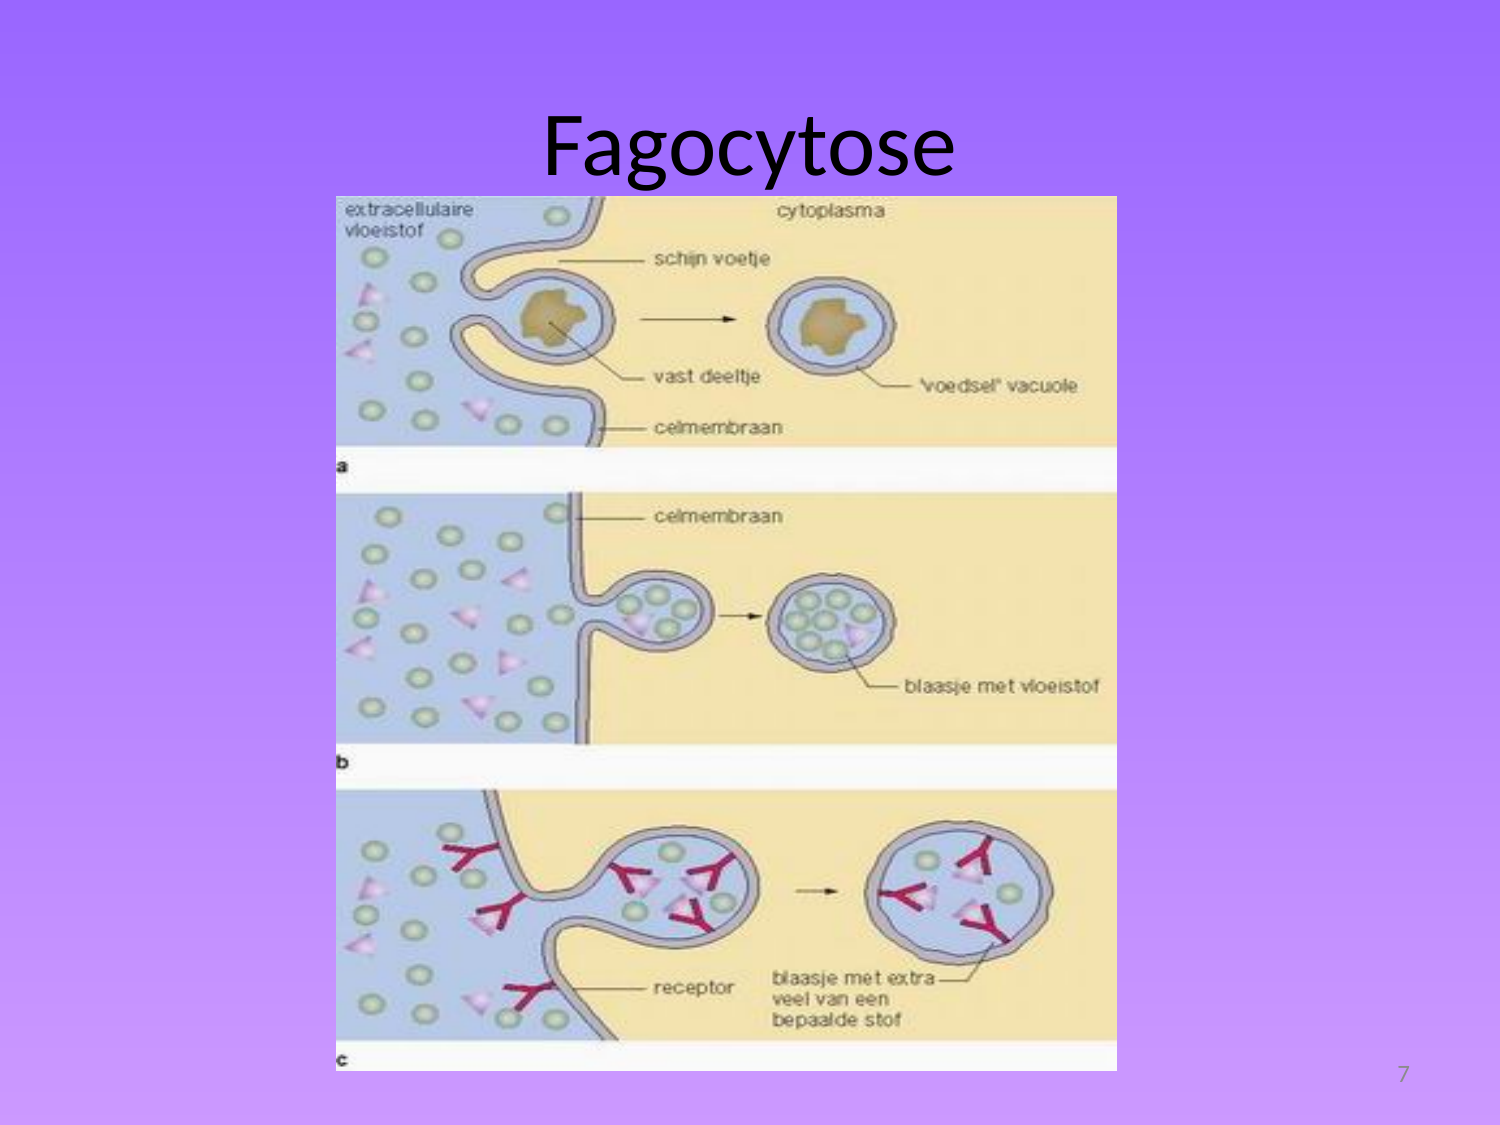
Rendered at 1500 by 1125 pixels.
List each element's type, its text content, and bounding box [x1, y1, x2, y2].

title Fagocytose [75, 45, 1425, 233]
picture [336, 196, 1117, 1071]
slide_number 7 [1074, 1042, 1425, 1103]
